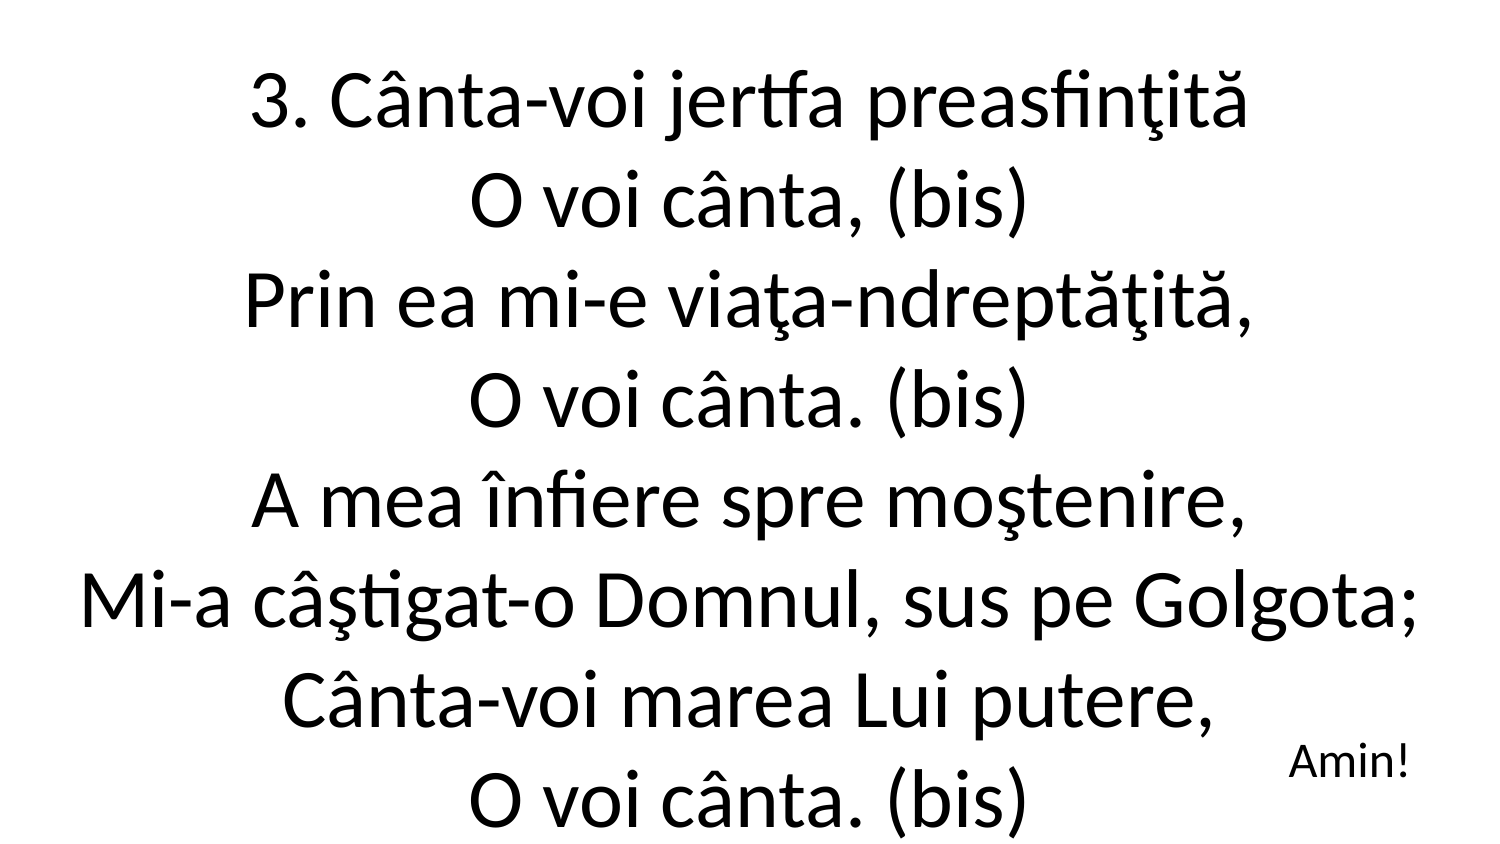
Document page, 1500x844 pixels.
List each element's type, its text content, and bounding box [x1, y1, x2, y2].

text_box Amin! [1273, 674, 1427, 795]
text_box 3. Cânta-voi jertfa preasfinţită O voi cânta, (bis) Prin ea mi-e viaţa-ndreptăţită, O voi cânta. (bis) A mea înfiere spre moştenire, Mi-a câştigat-o Domnul, sus pe Golgota; Cânta-voi marea Lui putere, O voi cânta. (bis) [63, 0, 1437, 844]
